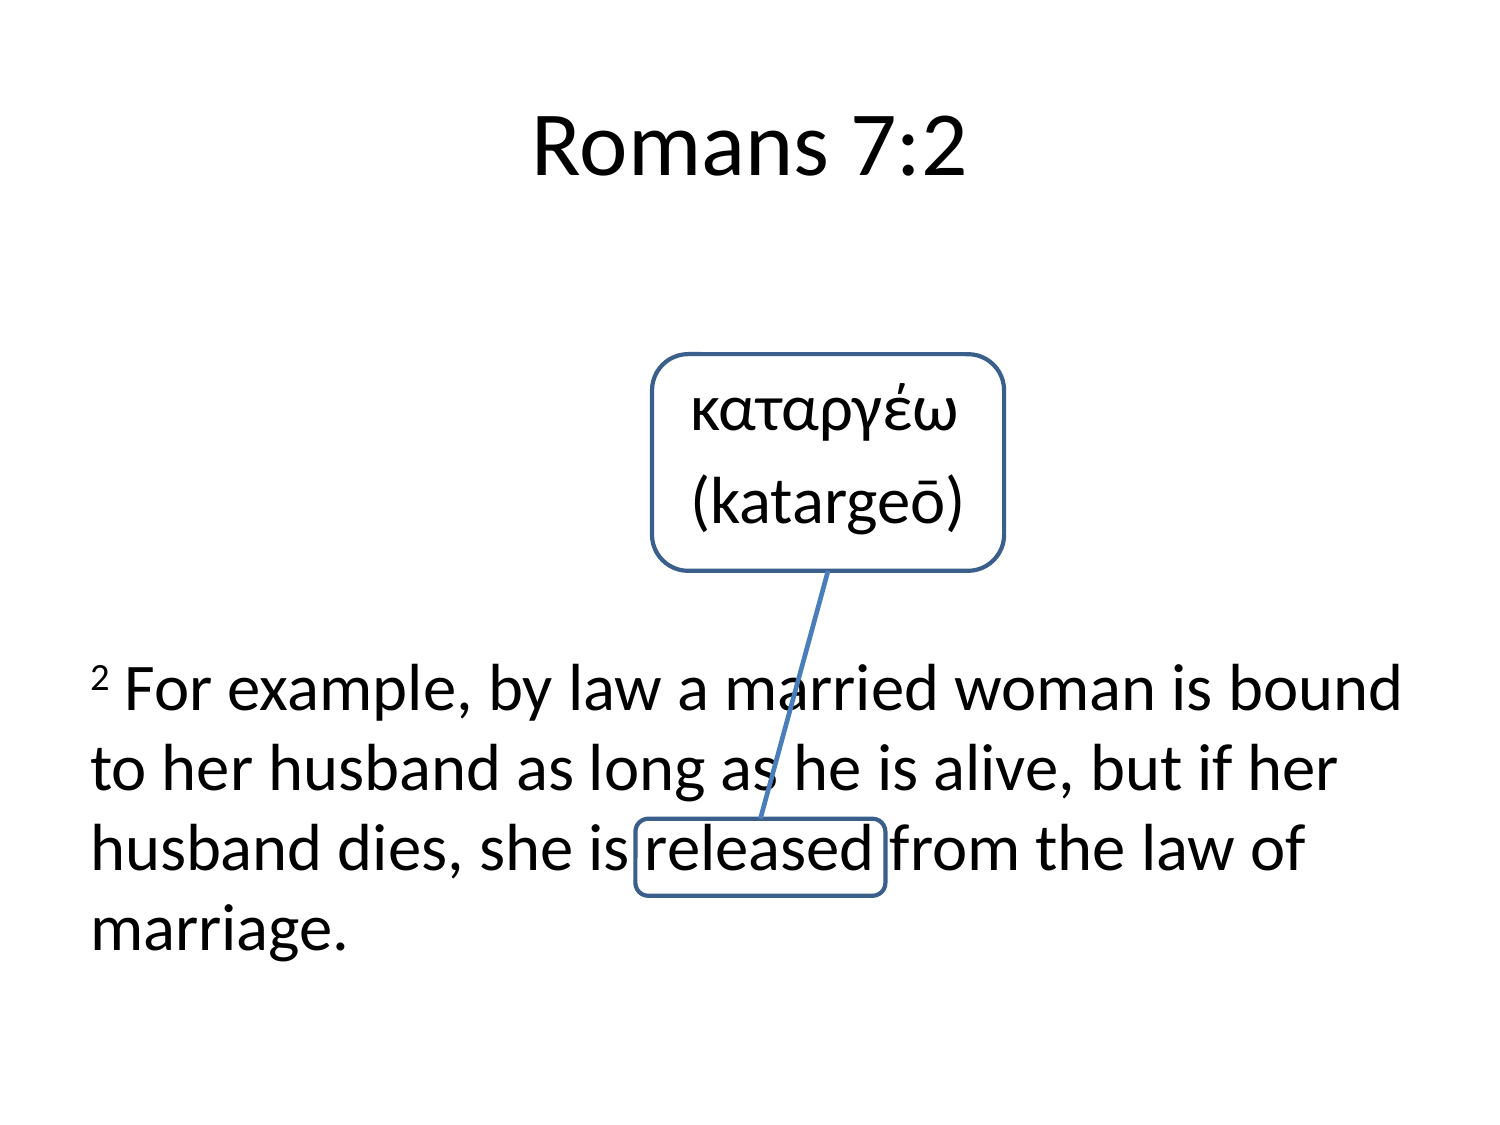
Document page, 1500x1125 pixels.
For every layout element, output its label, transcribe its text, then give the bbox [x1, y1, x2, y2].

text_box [760, 570, 829, 819]
text_box [649, 351, 1007, 573]
text_box [633, 816, 888, 898]
list καταργέω (katargeō) 2 For example, by law a married woman is bound to her husband as long as he is alive, but if her husband dies, she is released from the law of marriage. [75, 262, 1425, 1005]
title Romans 7:2 [75, 45, 1425, 233]
